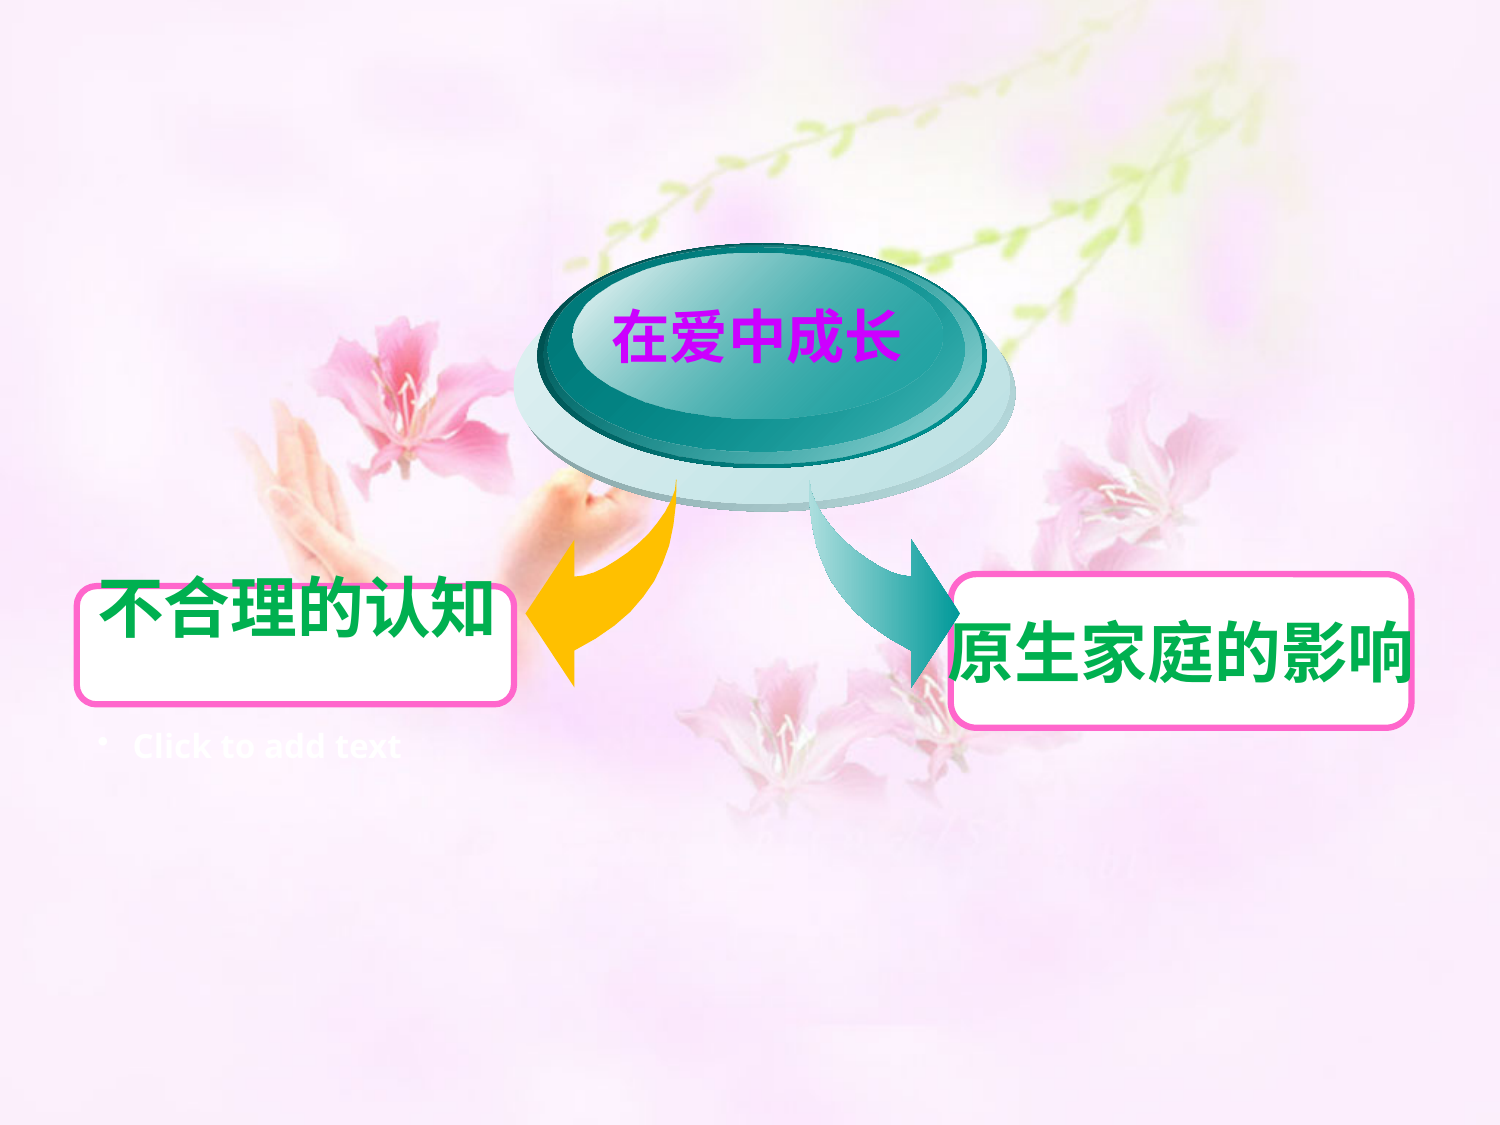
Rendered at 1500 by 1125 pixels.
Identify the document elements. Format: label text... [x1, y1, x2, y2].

text_box 原生家庭的影响 [950, 574, 1412, 728]
text_box 不合理的认知 Click to add text [76, 586, 515, 705]
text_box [513, 267, 1016, 512]
text_box [811, 521, 961, 688]
picture [0, 0, 1500, 1125]
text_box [537, 243, 987, 469]
text_box [525, 521, 674, 688]
